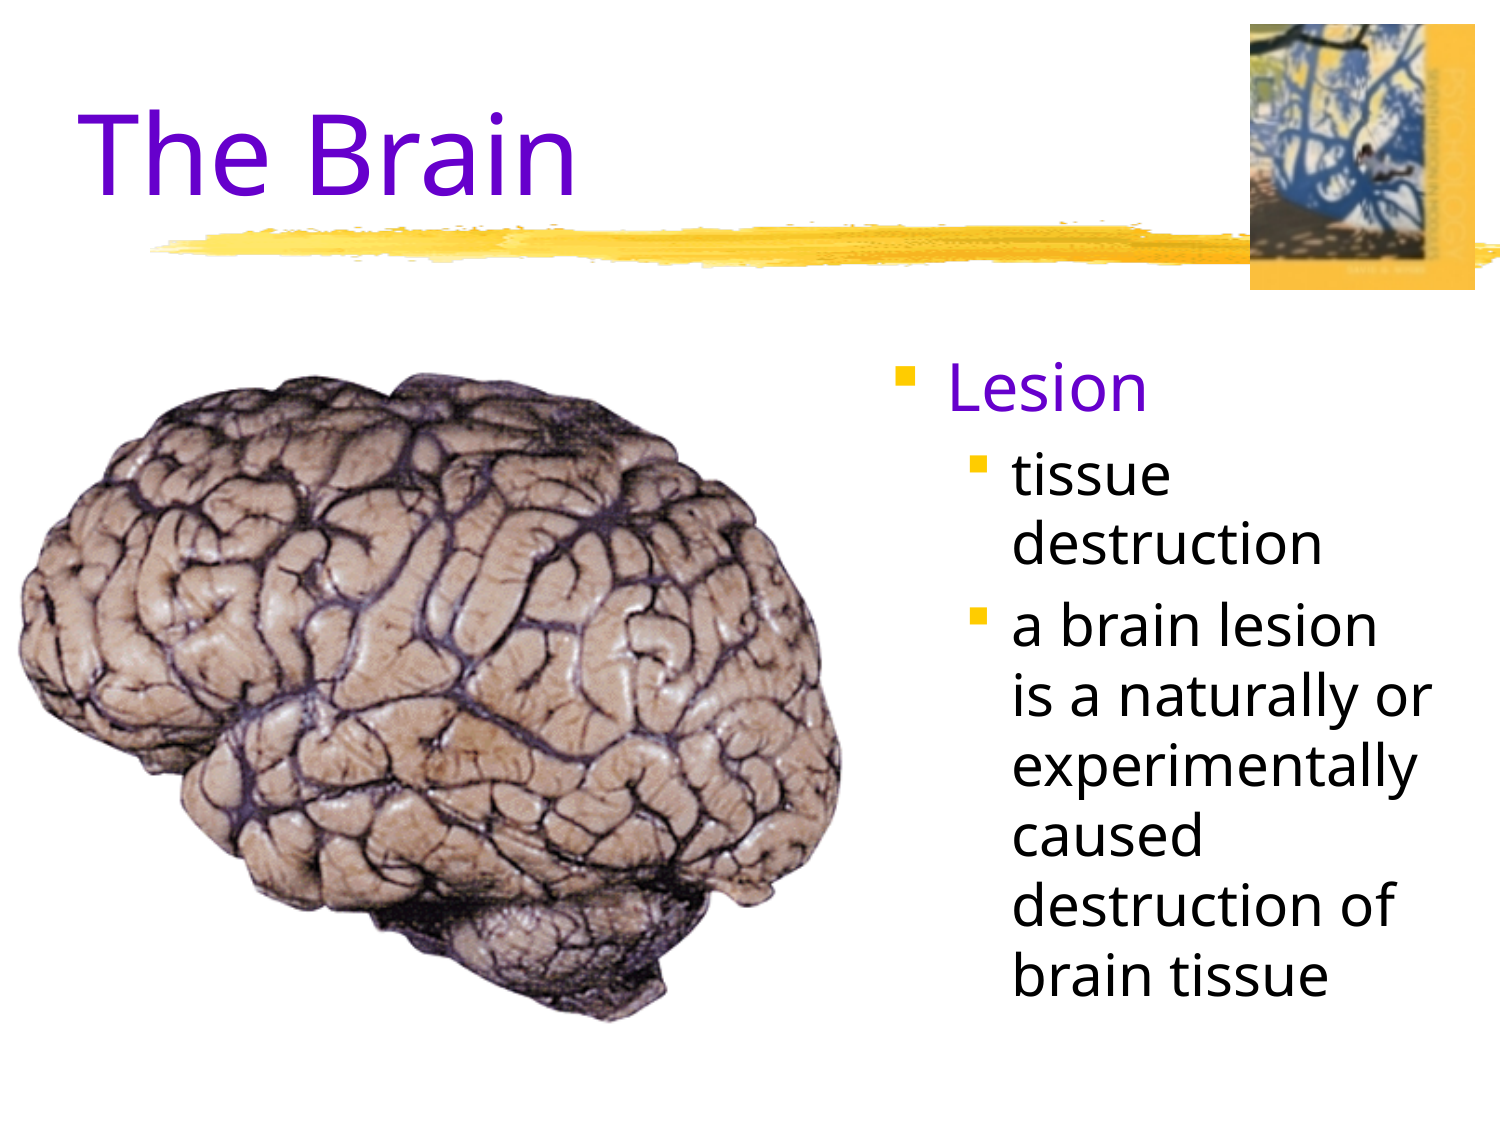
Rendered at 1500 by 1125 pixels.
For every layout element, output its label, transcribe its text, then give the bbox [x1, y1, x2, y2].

picture [0, 349, 863, 1044]
list Lesion tissue destruction a brain lesion is a naturally or experimentally caused destruction of brain tissue [874, 337, 1451, 1085]
picture [150, 24, 1500, 290]
title The Brain [62, 37, 1209, 226]
